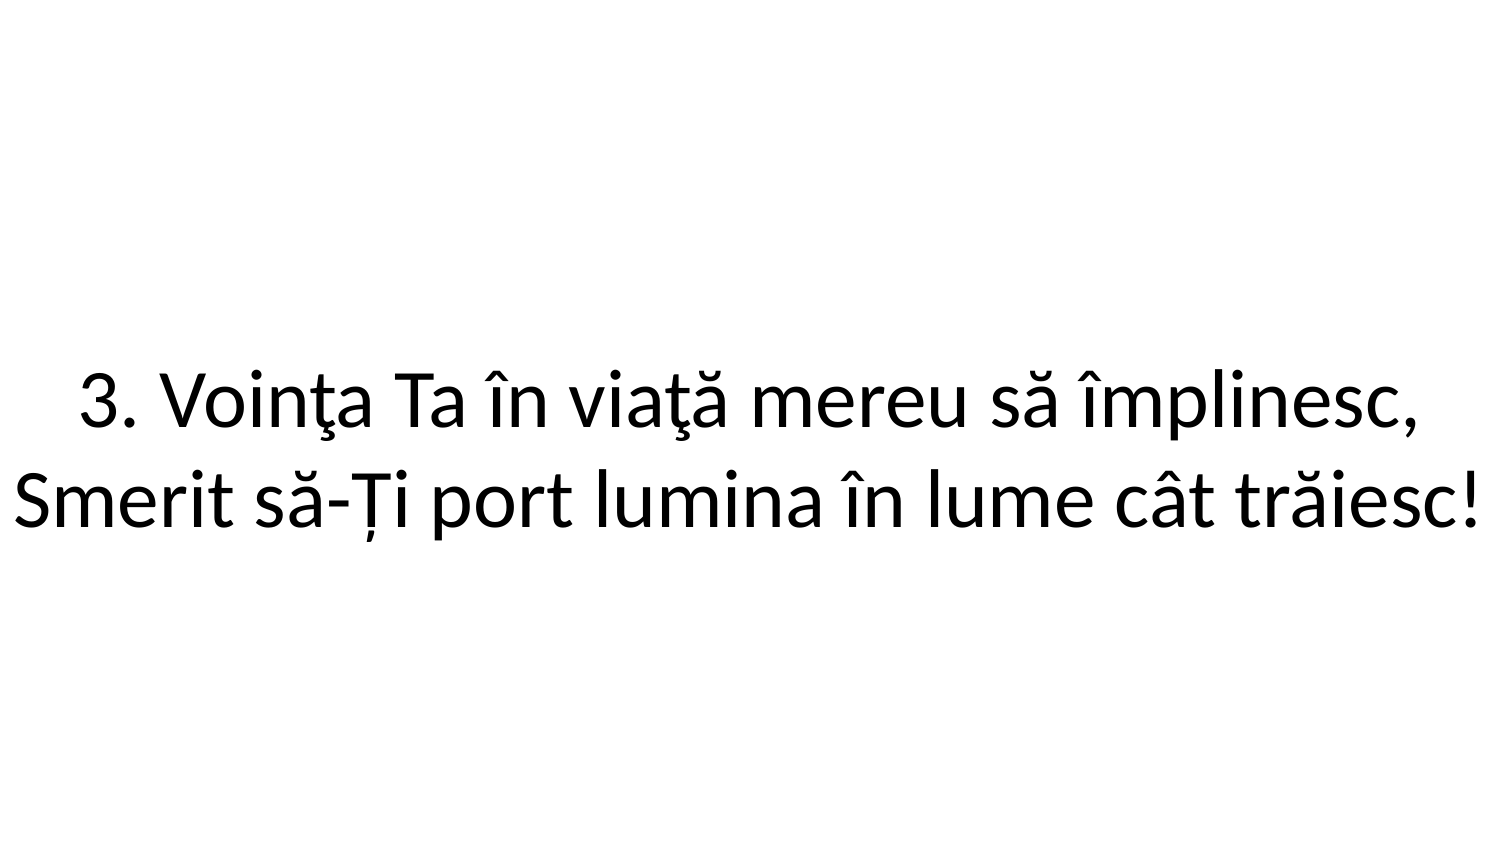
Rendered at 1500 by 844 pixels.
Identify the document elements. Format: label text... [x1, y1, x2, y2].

text_box 3. Voinţa Ta în viaţă mereu să împlinesc, Smerit să-Ți port lumina în lume cât trăiesc! [0, 292, 1500, 552]
